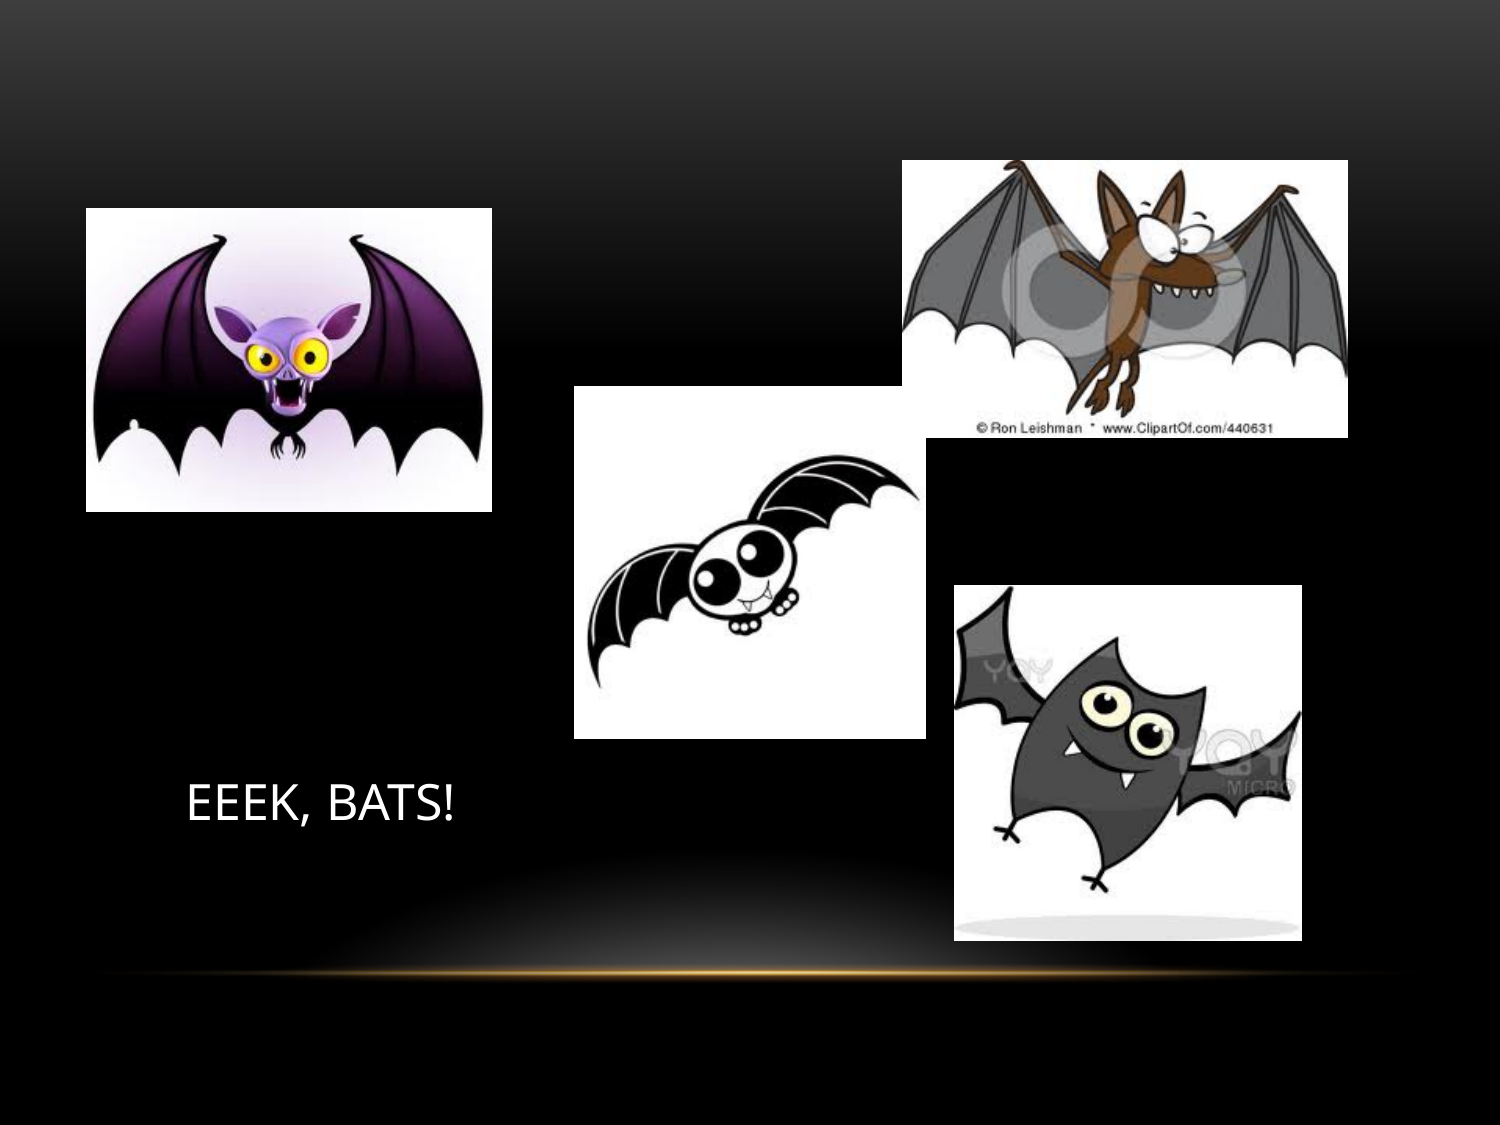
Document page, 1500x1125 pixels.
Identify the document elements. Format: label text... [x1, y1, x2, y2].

picture [0, 0, 1500, 1125]
text_box EEEK, BATS! [171, 763, 948, 838]
